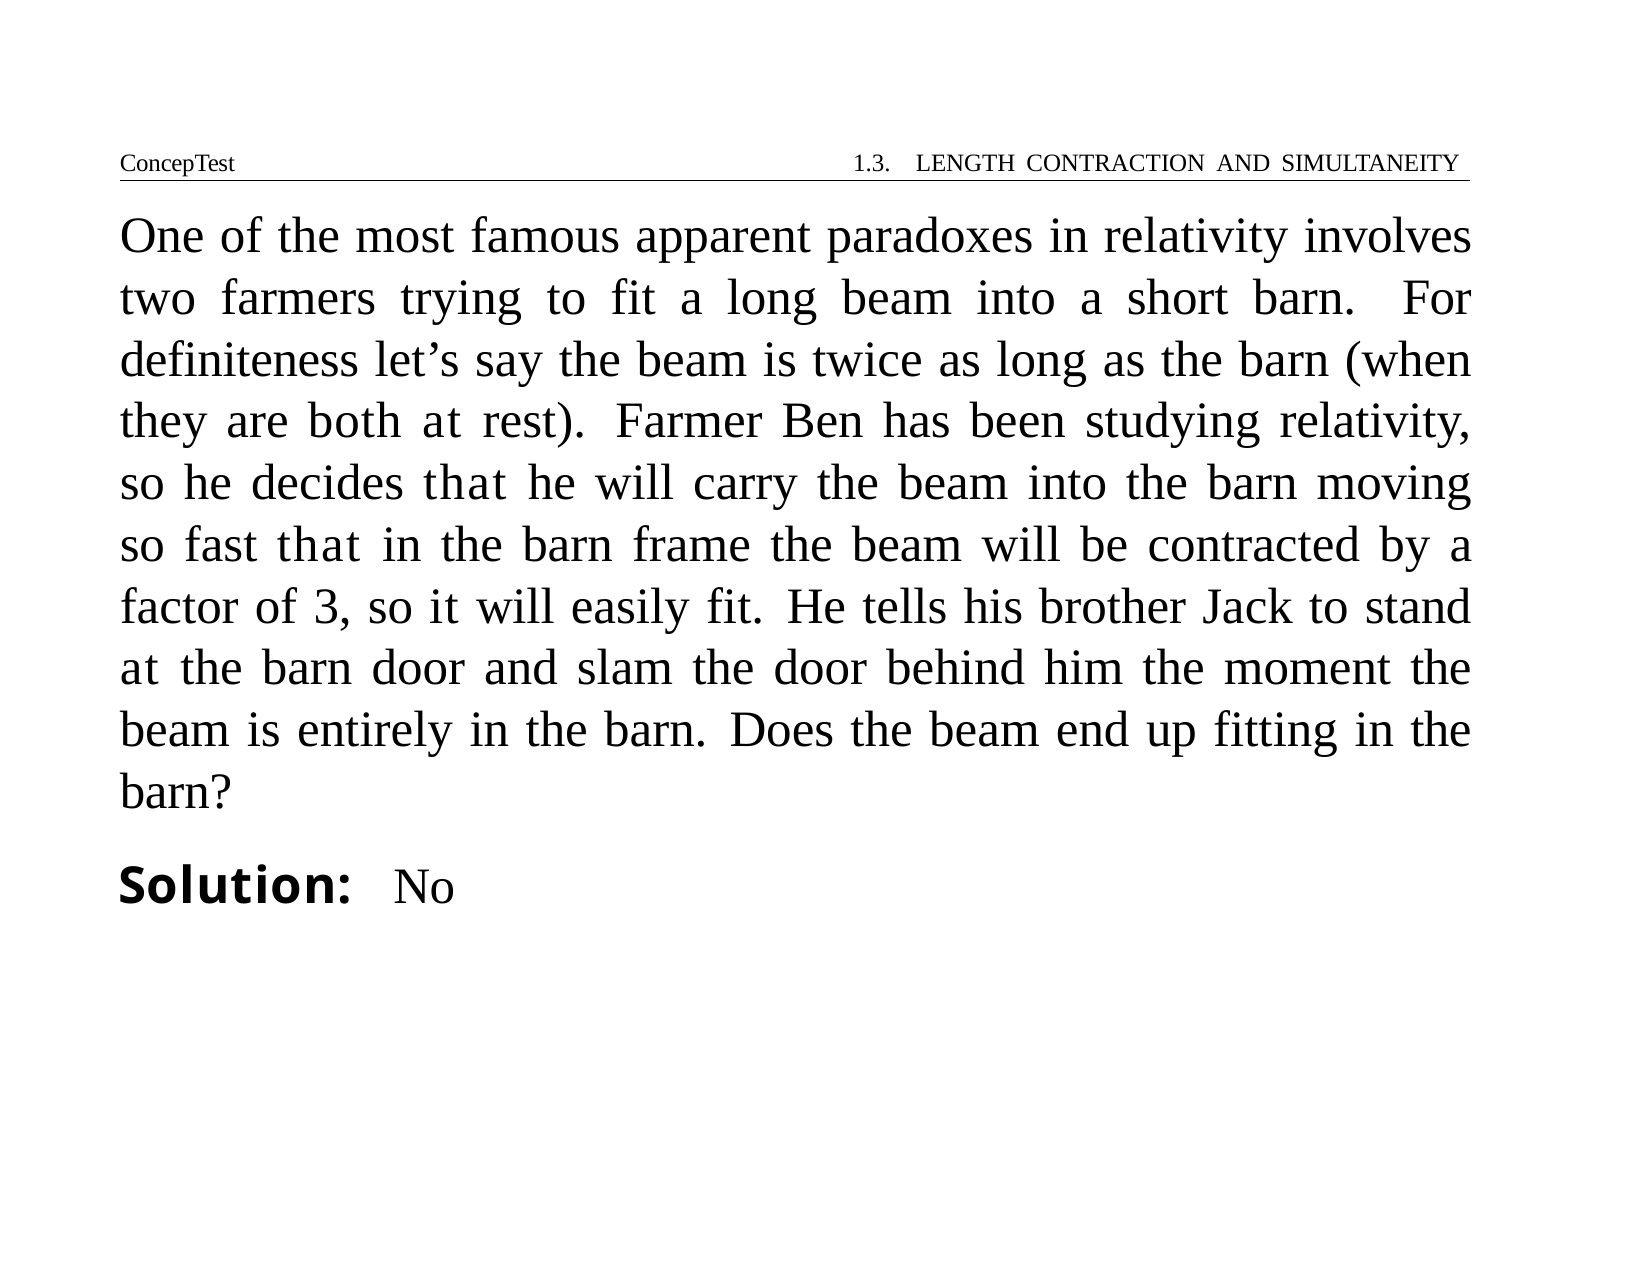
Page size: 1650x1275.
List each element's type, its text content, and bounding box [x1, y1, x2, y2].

text_box ConcepTest 1.3. LENGTH CONTRACTION AND SIMULTANEITY One of the most famous apparent paradoxes in relativity involves two farmers trying to fit a long beam into a short barn. For definiteness let’s say the beam is twice as long as the barn (when they are both at rest). Farmer Ben has been studying relativity, so he decides that he will carry the beam into the barn moving so fast that in the barn frame the beam will be contracted by a factor of 3, so it will easily fit. He tells his brother Jack to stand at the barn door and slam the door behind him the moment the beam is entirely in the barn. Does the beam end up fitting in the barn? Solution: No [116, 132, 1473, 914]
